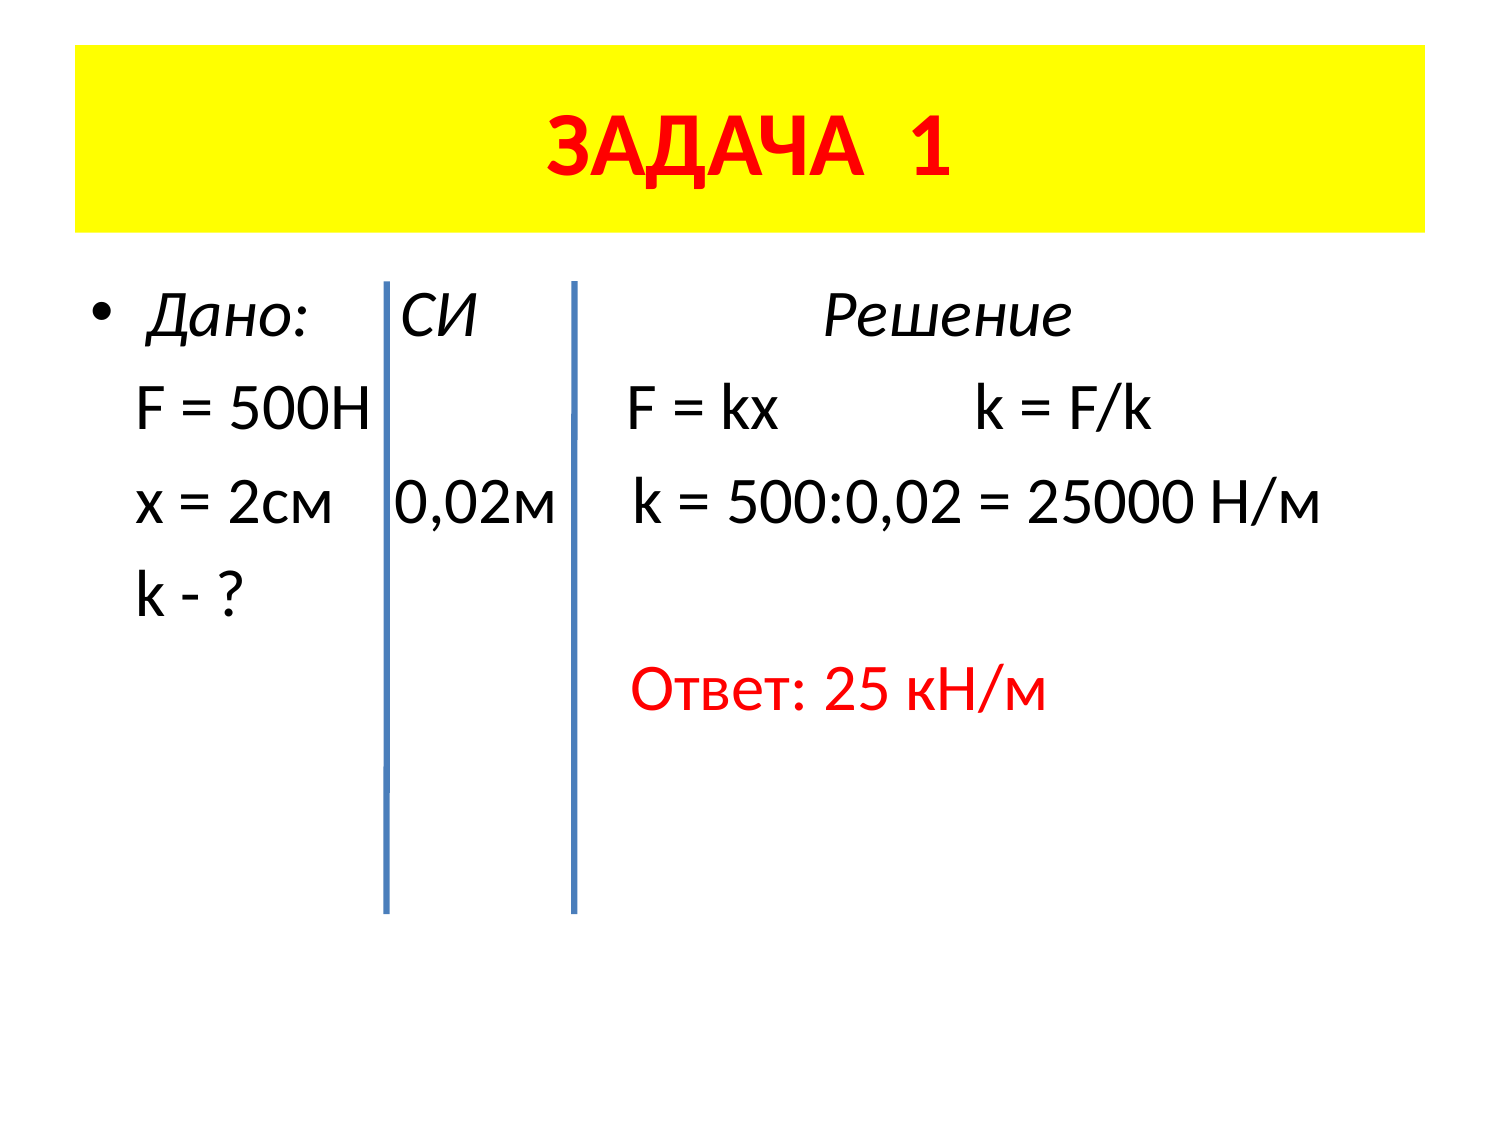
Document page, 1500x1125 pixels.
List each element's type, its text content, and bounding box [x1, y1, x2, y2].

list Дано: СИ Решение F = 500H F = kx k = F/k x = 2см 0,02м k = 500:0,02 = 25000 Н/м k - ? Ответ: 25 кН/м [75, 262, 1425, 1005]
title ЗАДАЧА 1 [75, 45, 1425, 233]
